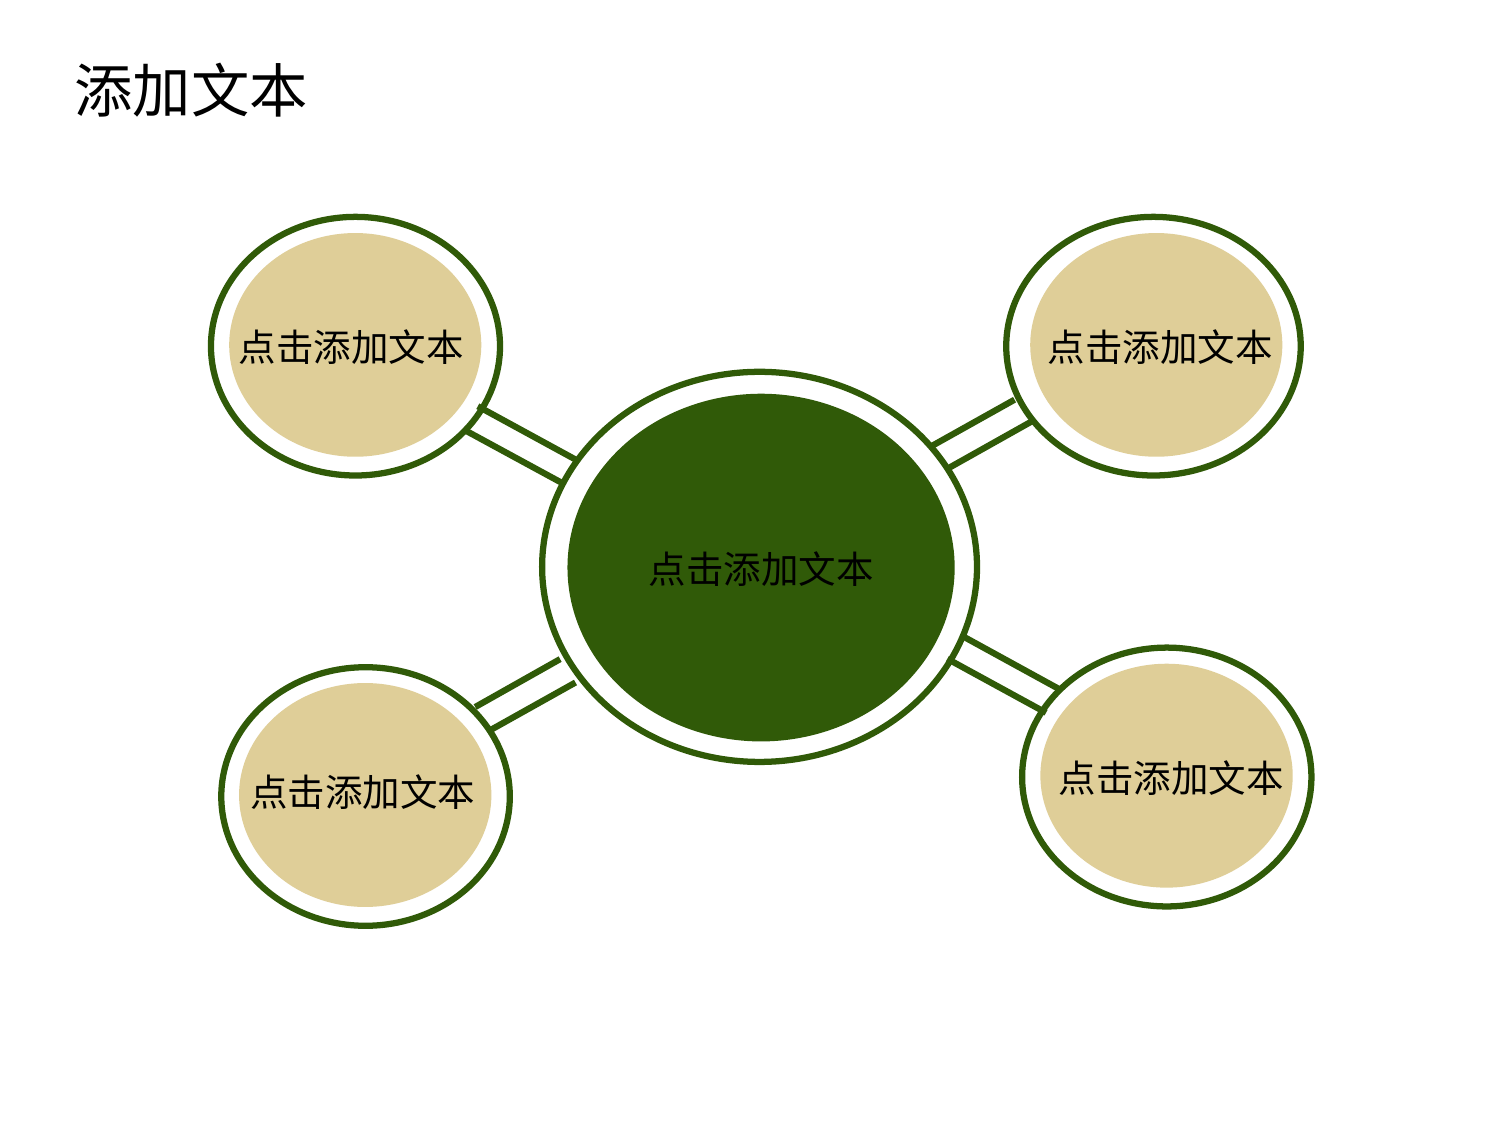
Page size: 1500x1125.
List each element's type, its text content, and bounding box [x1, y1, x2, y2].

text_box 点击添加文本 [224, 316, 479, 377]
text_box [1006, 216, 1301, 476]
text_box 点击添加文本 [1032, 316, 1288, 377]
text_box [221, 667, 510, 926]
text_box [542, 371, 978, 762]
text_box [210, 216, 501, 476]
text_box 添加文本 [60, 46, 323, 132]
text_box 点击添加文本 [1044, 747, 1299, 808]
text_box [1022, 647, 1312, 907]
text_box 点击添加文本 [235, 761, 491, 822]
text_box 点击添加文本 [634, 538, 889, 599]
